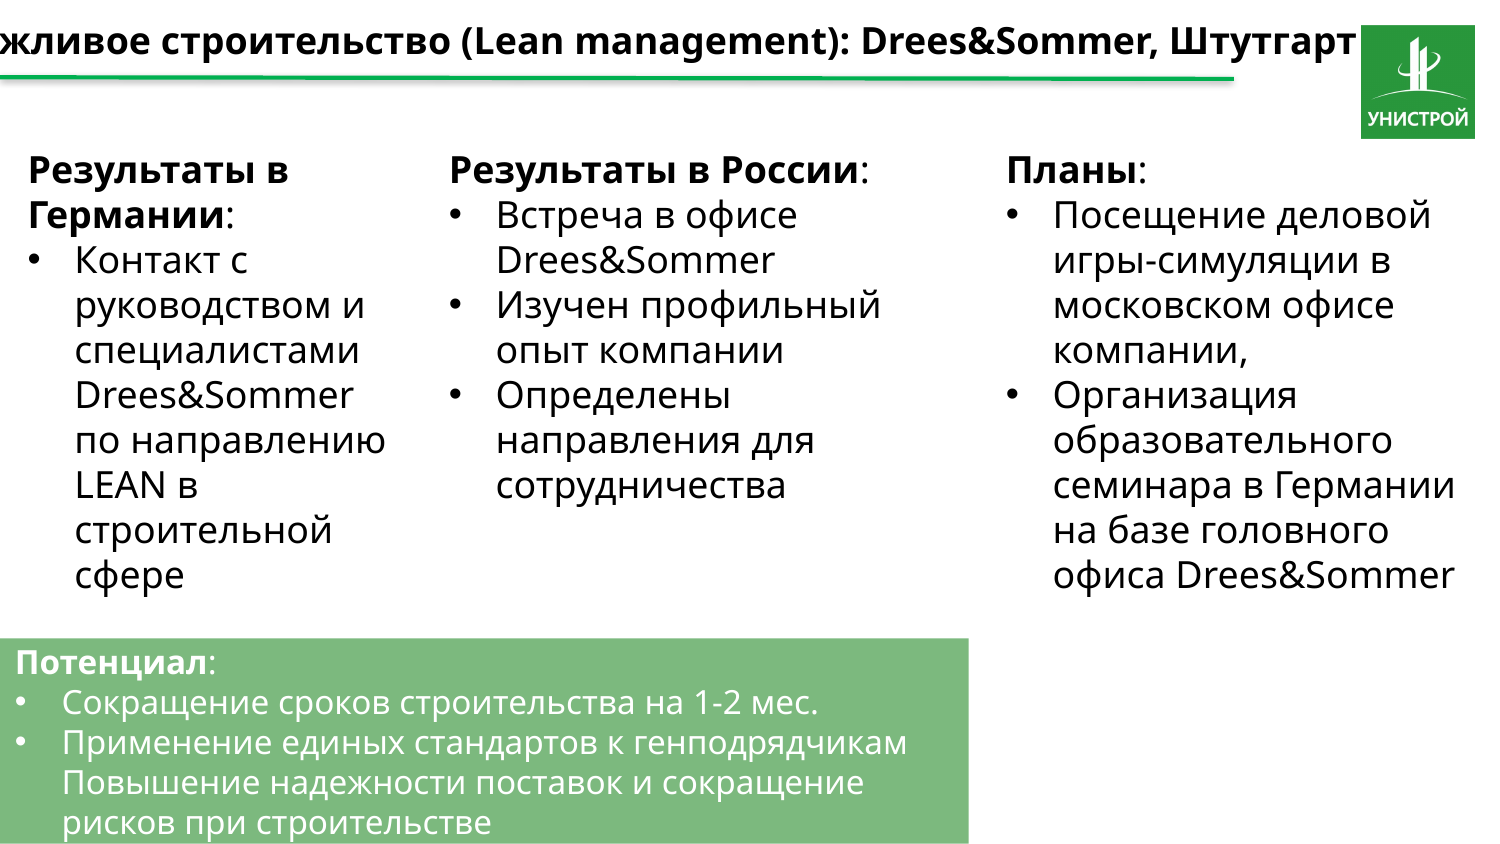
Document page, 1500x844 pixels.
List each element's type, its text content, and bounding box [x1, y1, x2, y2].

text_box Бережливое строительство (Lean management): Drees&Sommer, Штутгарт [0, 9, 1373, 70]
picture [1361, 25, 1476, 139]
text_box Результаты в России: Встреча в офисе Drees&Sommer Изучен профильный опыт компании Определены направления для сотрудничества [433, 138, 969, 514]
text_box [0, 76, 1235, 80]
text_box Потенциал: Сокращение сроков строительства на 1-2 мес. Применение единых стандартов к генподрядчикам Повышение надежности поставок и сокращение рисков при строительстве [0, 636, 971, 844]
text_box Планы: Посещение деловой игры-симуляции в московском офисе компании, Организация образовательного семинара в Германии на базе головного офиса Drees&Sommer [991, 138, 1500, 604]
text_box Результаты в Германии: Контакт с руководством и специалистами Drees&Sommer по направлению LEAN в строительной сфере [12, 138, 422, 636]
